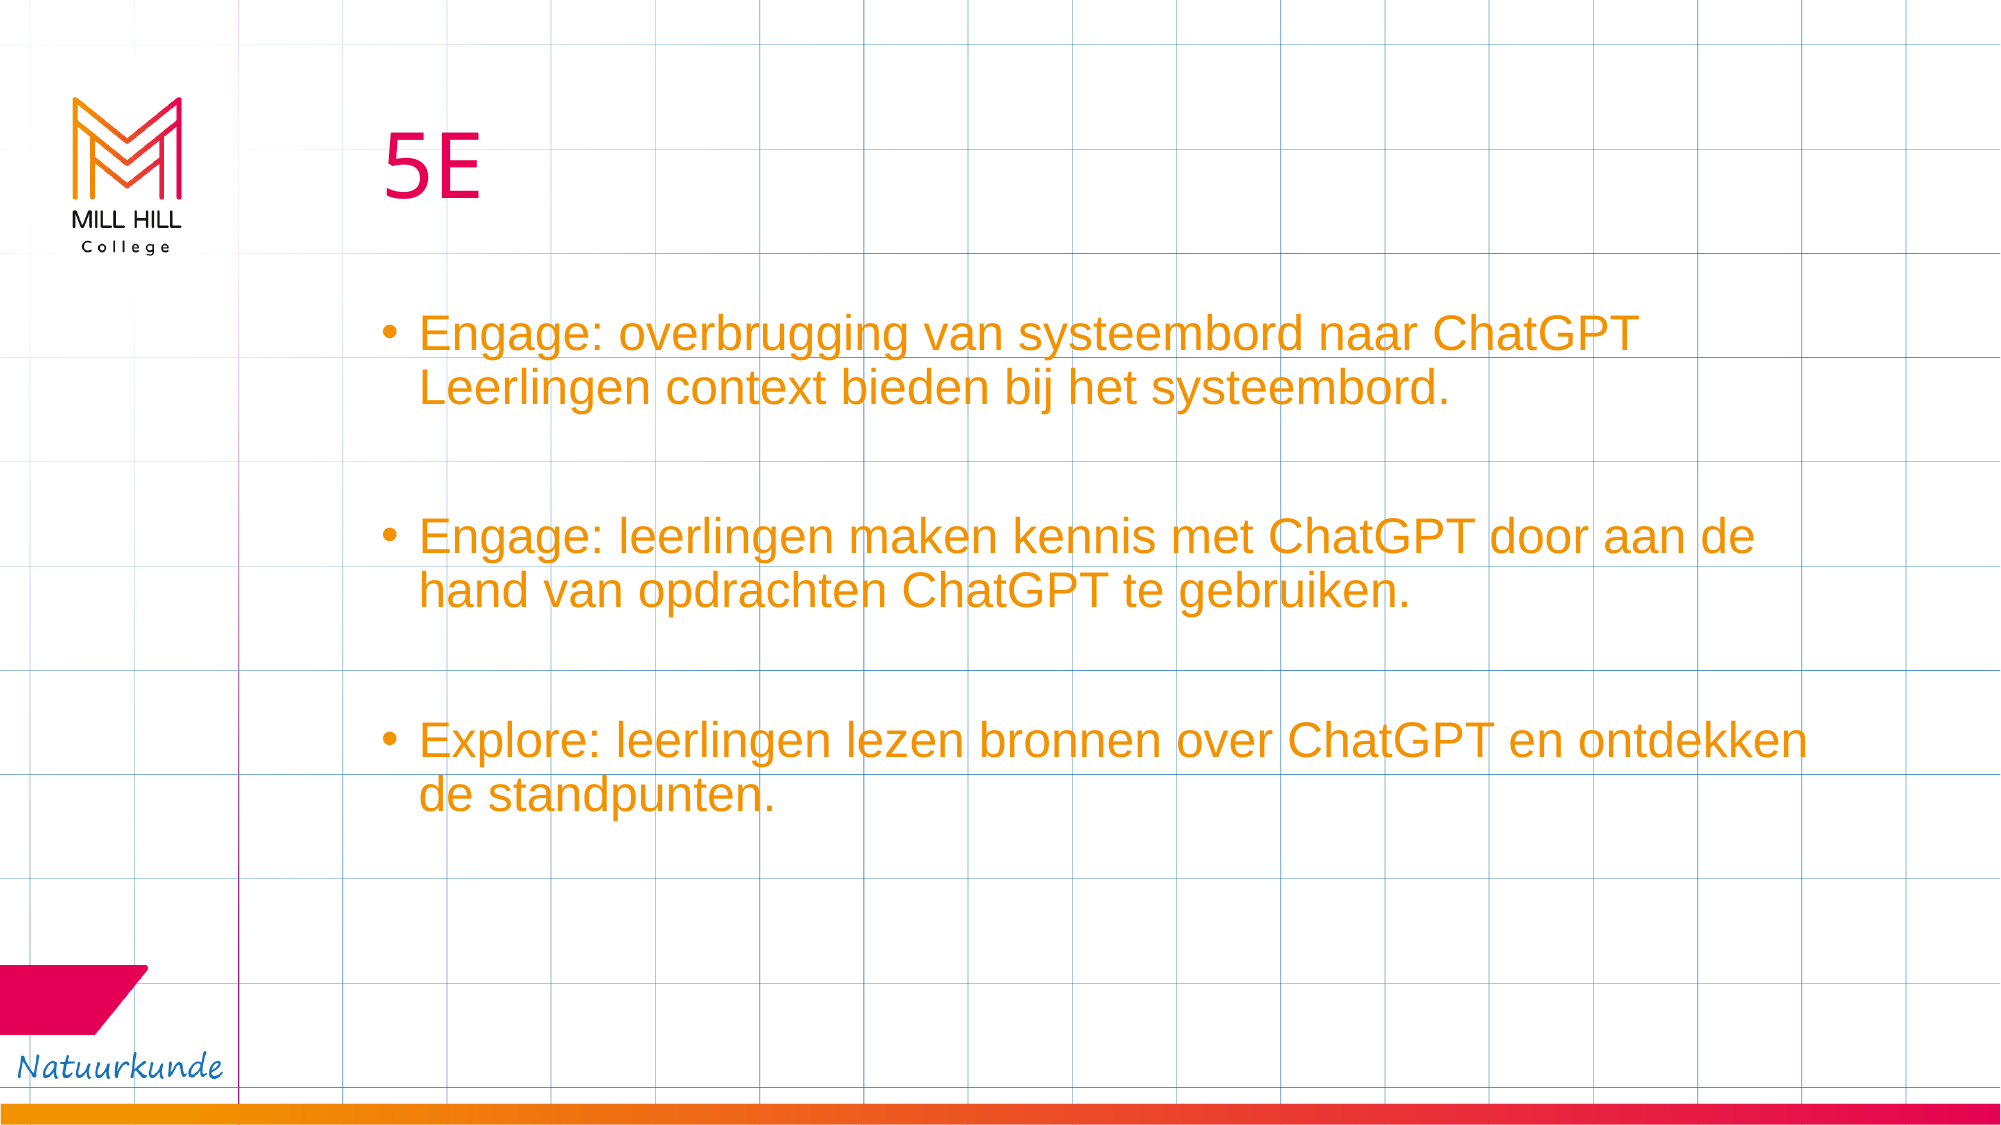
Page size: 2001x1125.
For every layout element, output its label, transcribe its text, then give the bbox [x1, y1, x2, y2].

list Engage: overbrugging van systeembord naar ChatGPT Leerlingen context bieden bij het systeembord. Engage: leerlingen maken kennis met ChatGPT door aan de hand van opdrachten ChatGPT te gebruiken. Explore: leerlingen lezen bronnen over ChatGPT en ontdekken de standpunten. [366, 299, 1884, 1014]
picture [0, 0, 2001, 1125]
title 5E [366, 59, 1884, 278]
